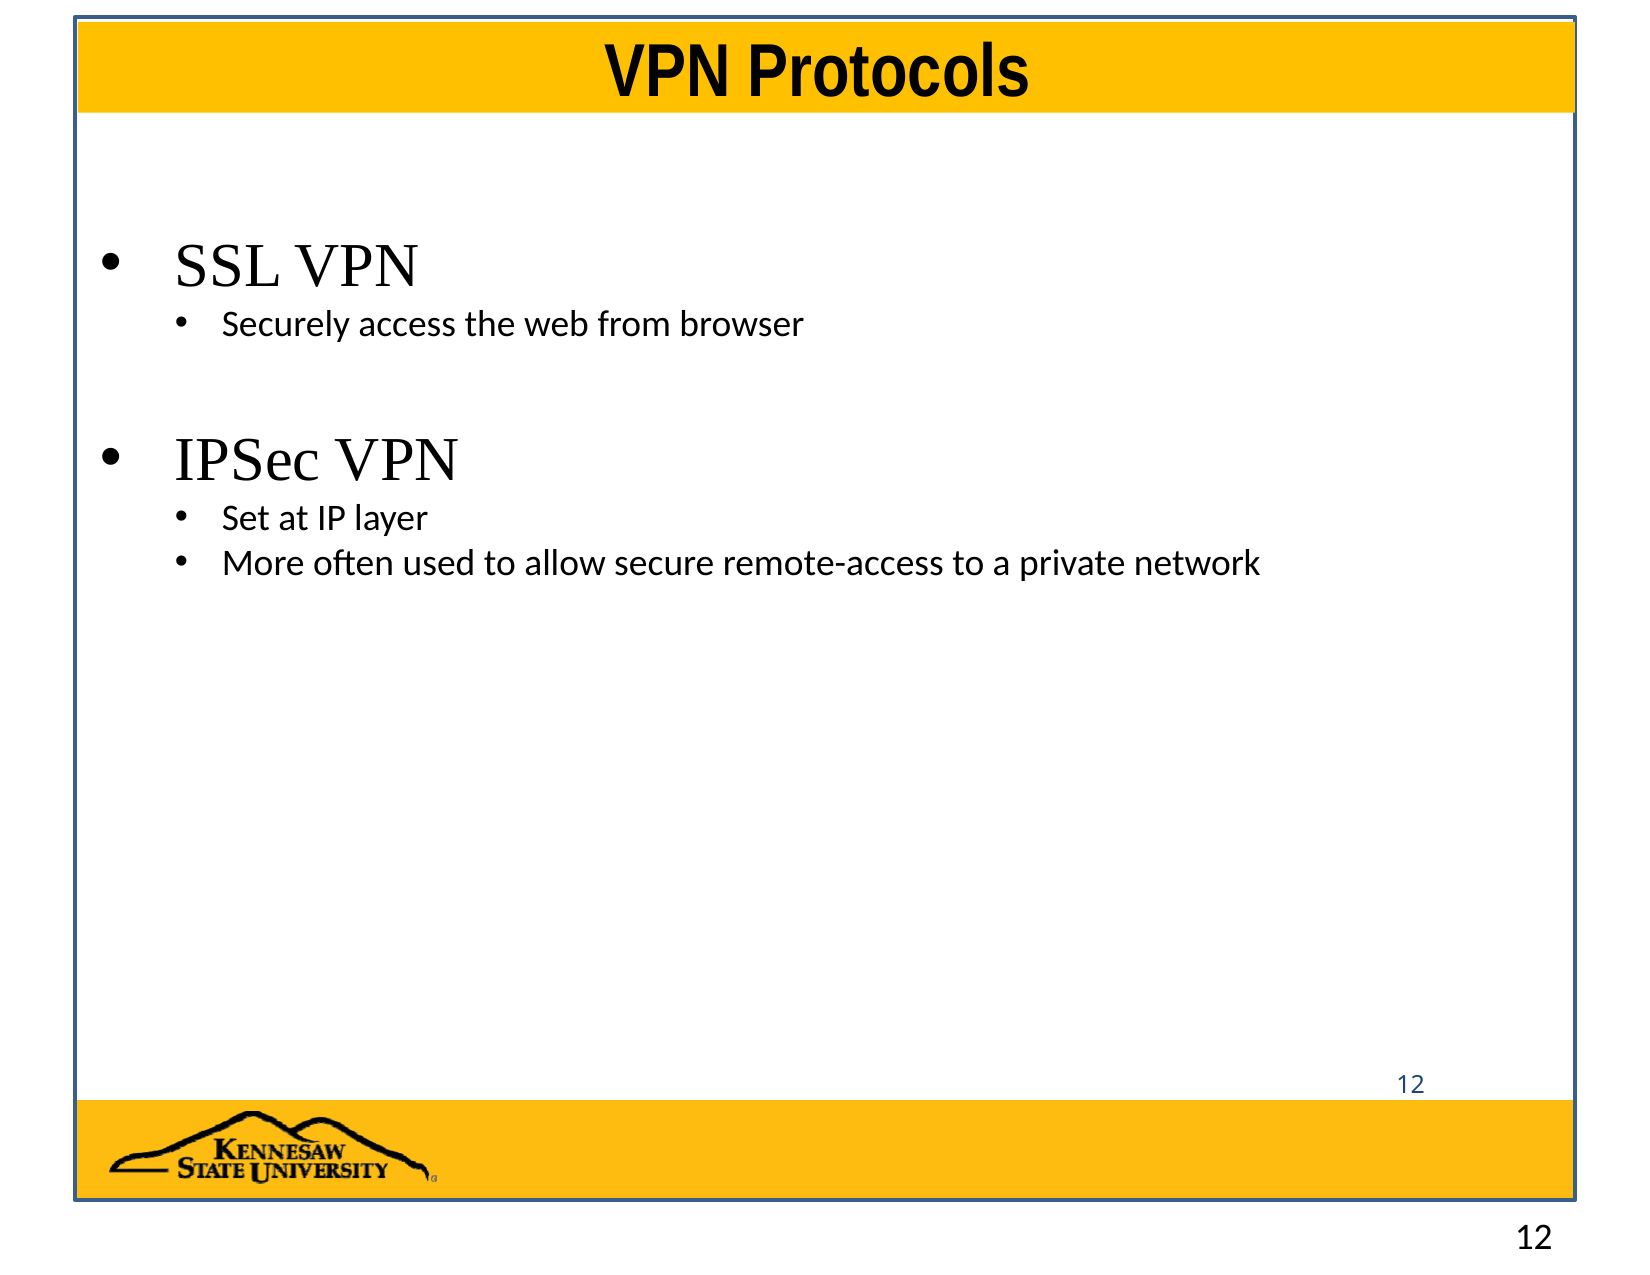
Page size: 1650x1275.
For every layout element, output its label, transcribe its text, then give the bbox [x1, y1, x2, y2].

list SSL VPN Securely access the web from browser IPSec VPN Set at IP layer More often used to allow secure remote-access to a private network [99, 223, 1550, 557]
title VPN Protocols [77, 21, 1575, 113]
picture [108, 1111, 437, 1184]
slide_number 12 [1299, 1042, 1425, 1103]
